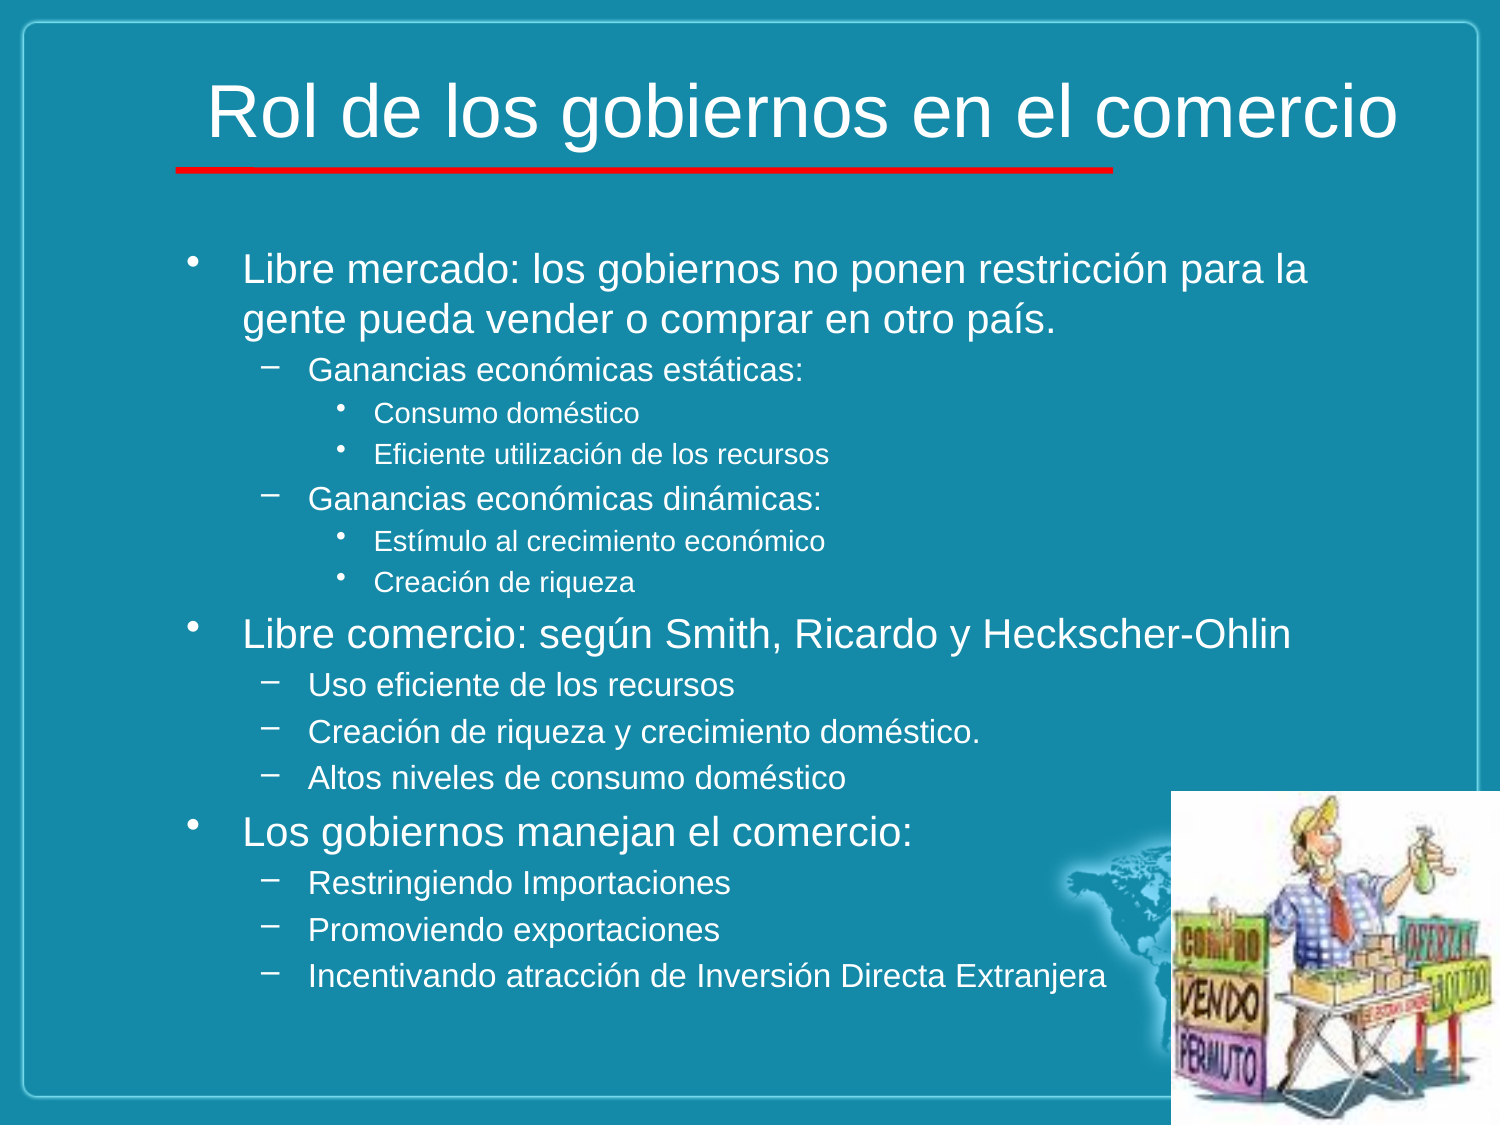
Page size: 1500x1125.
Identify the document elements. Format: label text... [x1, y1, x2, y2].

title Rol de los gobiernos en el comercio [170, 36, 1436, 179]
picture [0, 0, 1500, 1125]
list Libre mercado: los gobiernos no ponen restricción para la gente pueda vender o comprar en otro país. Ganancias económicas estáticas: Consumo doméstico Eficiente utilización de los recursos Ganancias económicas dinámicas: Estímulo al crecimiento económico Creación de riqueza Libre comercio: según Smith, Ricardo y Heckscher-Ohlin Uso eficiente de los recursos Creación de riqueza y crecimiento doméstico. Altos niveles de consumo doméstico Los gobiernos manejan el comercio: Restringiendo Importaciones Promoviendo exportaciones Incentivando atracción de Inversión Directa Extranjera [170, 234, 1407, 1091]
